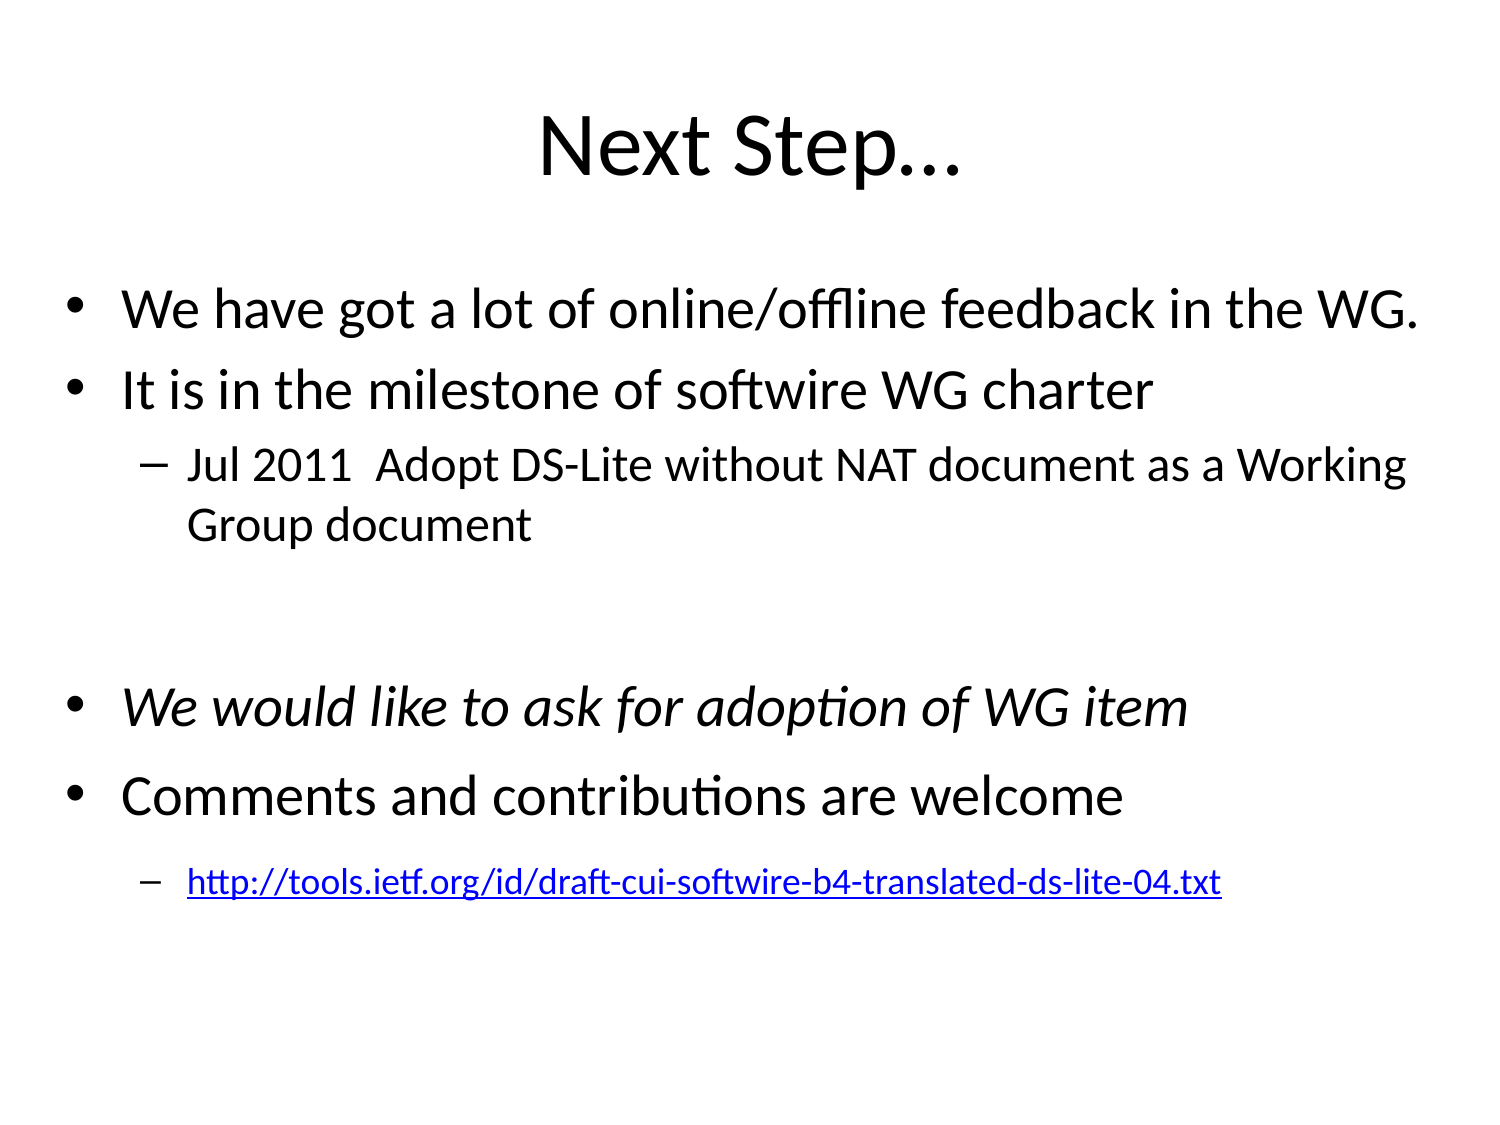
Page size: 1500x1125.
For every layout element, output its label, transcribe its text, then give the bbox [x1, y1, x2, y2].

title Next Step… [75, 45, 1425, 233]
list We have got a lot of online/offline feedback in the WG. It is in the milestone of softwire WG charter Jul 2011 Adopt DS-Lite without NAT document as a Working Group document We would like to ask for adoption of WG item Comments and contributions are welcome http://tools.ietf.org/id/draft-cui-softwire-b4-translated-ds-lite-04.txt [50, 262, 1463, 1005]
